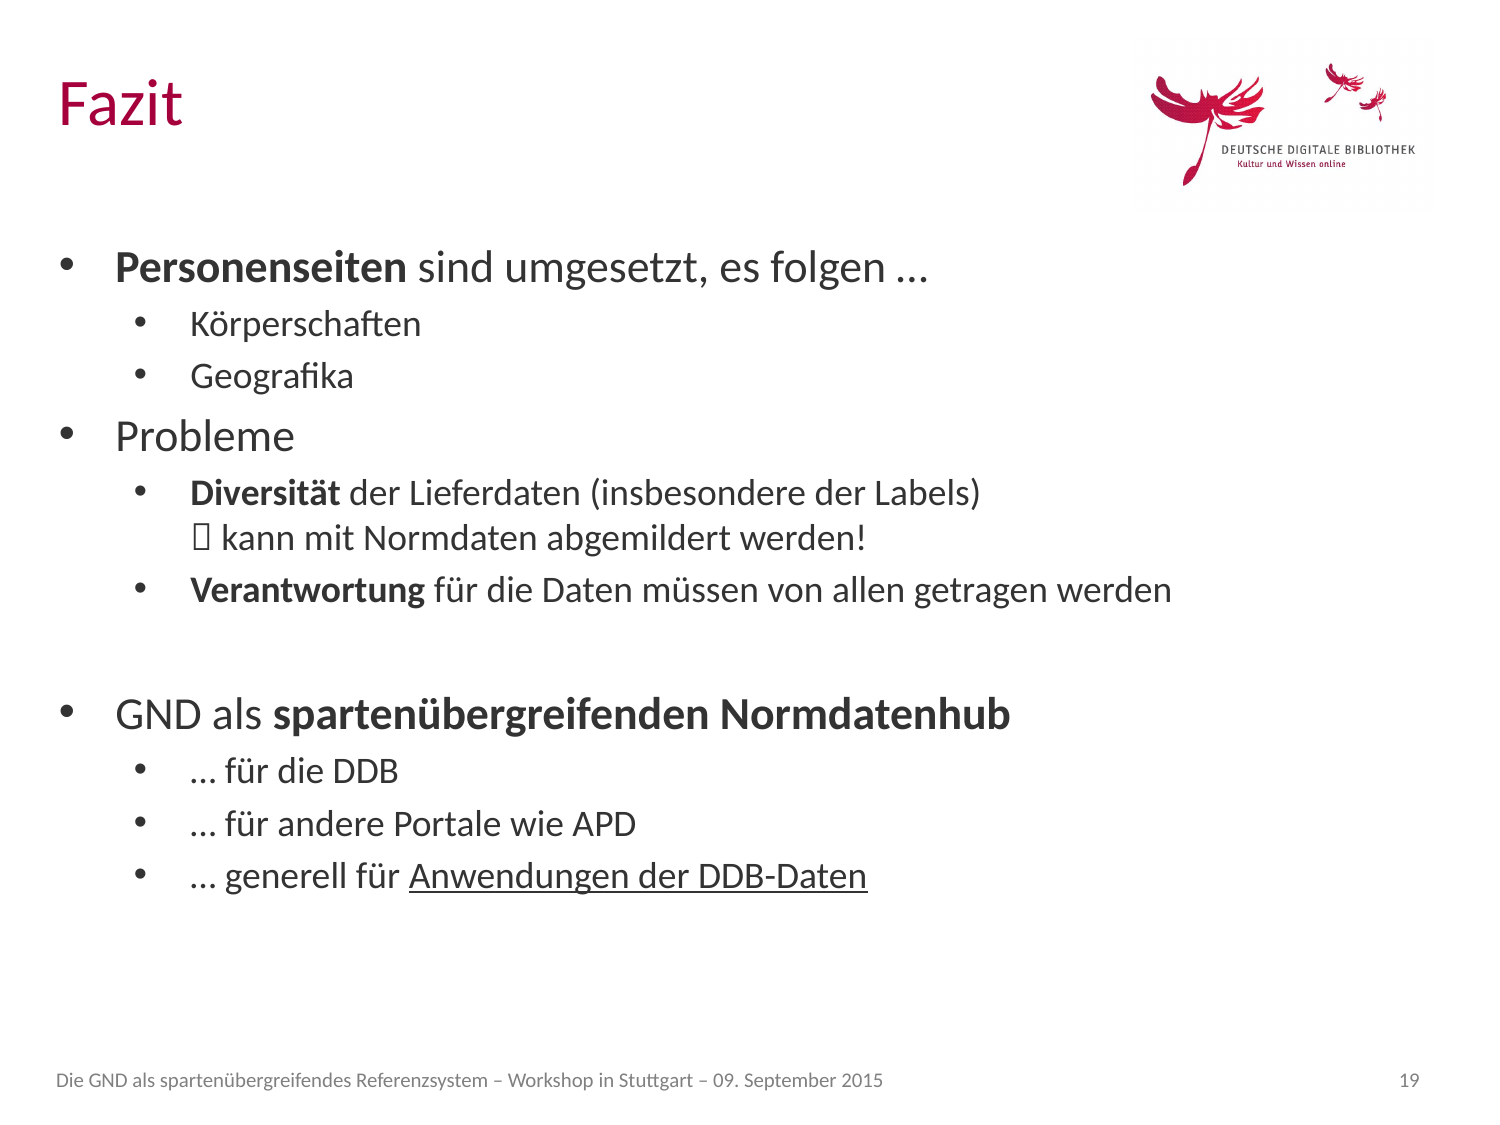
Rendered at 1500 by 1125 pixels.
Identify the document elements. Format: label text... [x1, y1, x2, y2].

picture [1134, 38, 1433, 211]
list Fazit [59, 59, 1090, 125]
list Personenseiten sind umgesetzt, es folgen … Körperschaften Geografika Probleme Diversität der Lieferdaten (insbesondere der Labels)  kann mit Normdaten abgemildert werden! Verantwortung für die Daten müssen von allen getragen werden GND als spartenübergreifenden Normdatenhub … für die DDB … für andere Portale wie APD … generell für Anwendungen der DDB-Daten [59, 236, 1433, 1004]
